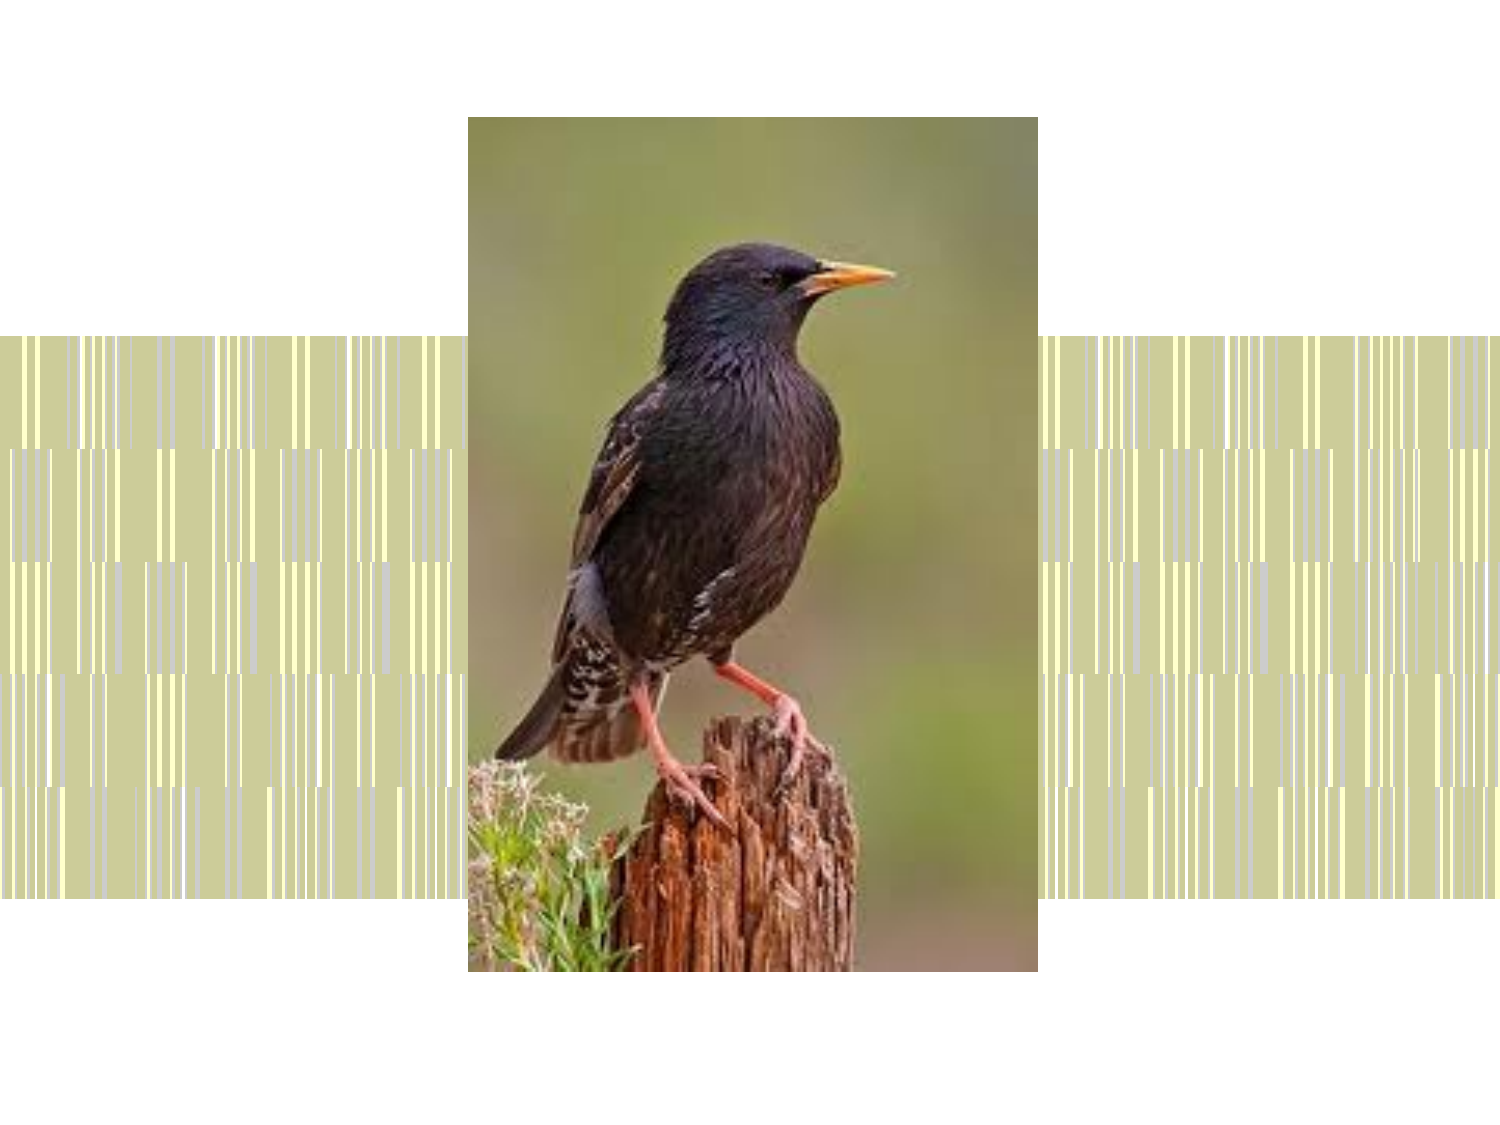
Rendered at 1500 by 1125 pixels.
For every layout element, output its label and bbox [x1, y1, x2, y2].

list [468, 116, 1038, 973]
picture [0, 0, 1500, 1125]
